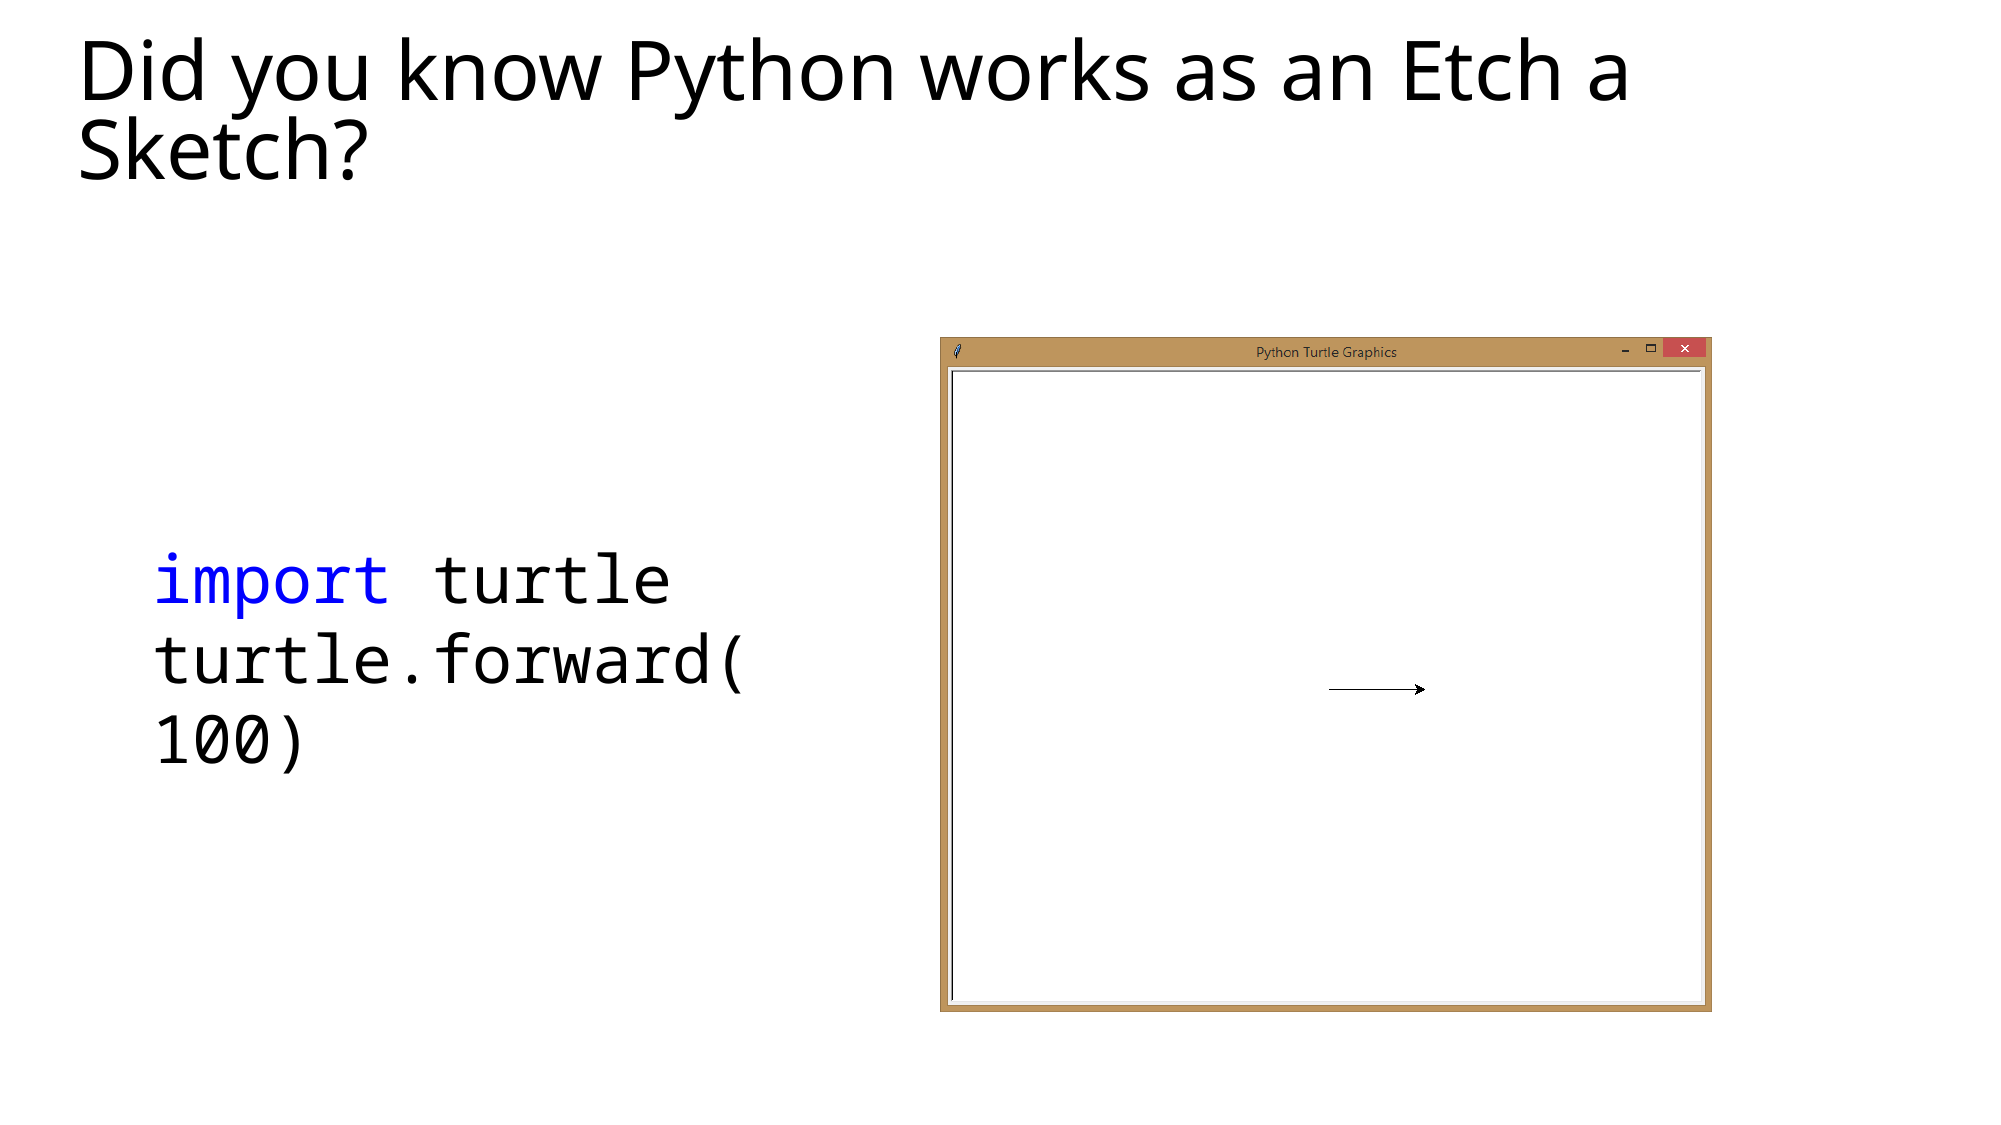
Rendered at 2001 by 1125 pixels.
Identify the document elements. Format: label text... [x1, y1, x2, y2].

picture [940, 337, 1712, 1013]
title Did you know Python works as an Etch a Sketch? [62, 29, 1953, 205]
list import turtle turtle.forward(100) [137, 330, 783, 983]
